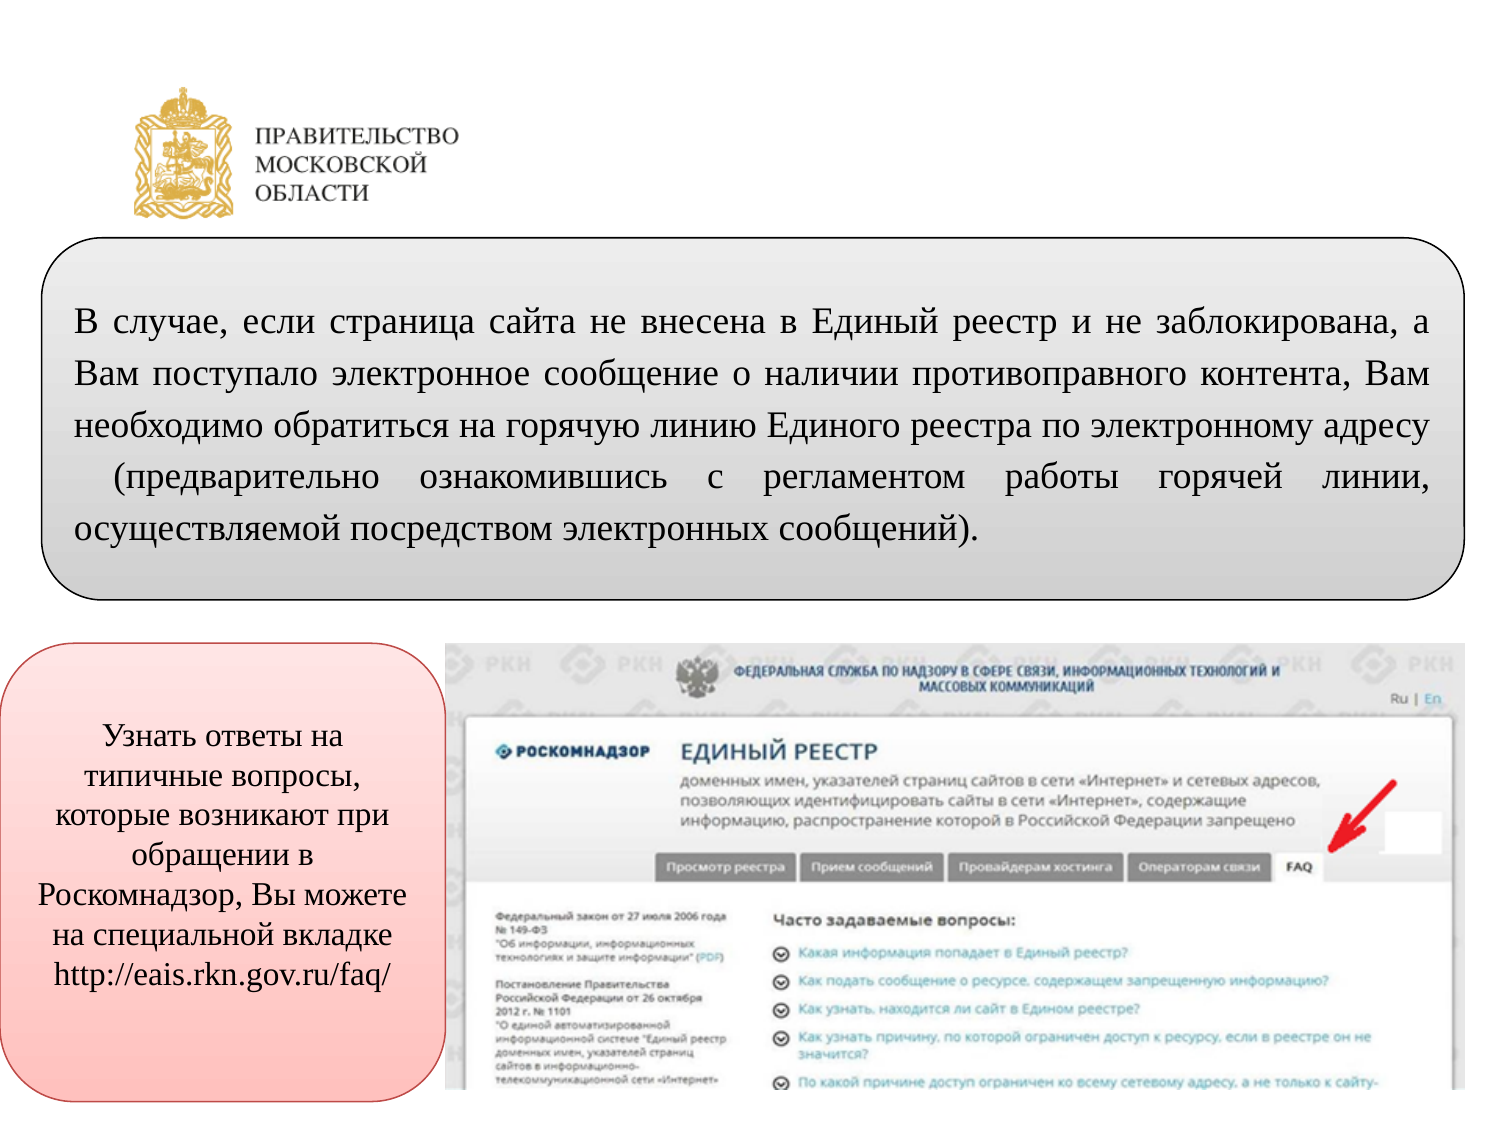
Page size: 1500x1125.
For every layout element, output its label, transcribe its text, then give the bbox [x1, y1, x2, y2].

picture [445, 642, 1465, 1091]
text_box Узнать ответы на типичные вопросы, которые возникают при обращении в Роскомнадзор, Вы можете на специальной вкладке http://eais.rkn.gov.ru/faq/ [0, 643, 440, 1102]
picture [41, 39, 521, 265]
text_box В случае, если страница сайта не внесена в Единый реестр и не заблокирована, а Вам поступало электронное сообщение о наличии противоправного контента, Вам необходимо обратиться на горячую линию Единого реестра по электронному адресу (предварительно ознакомившись с регламентом работы горячей линии, осуществляемой посредством электронных сообщений). [41, 237, 1465, 600]
